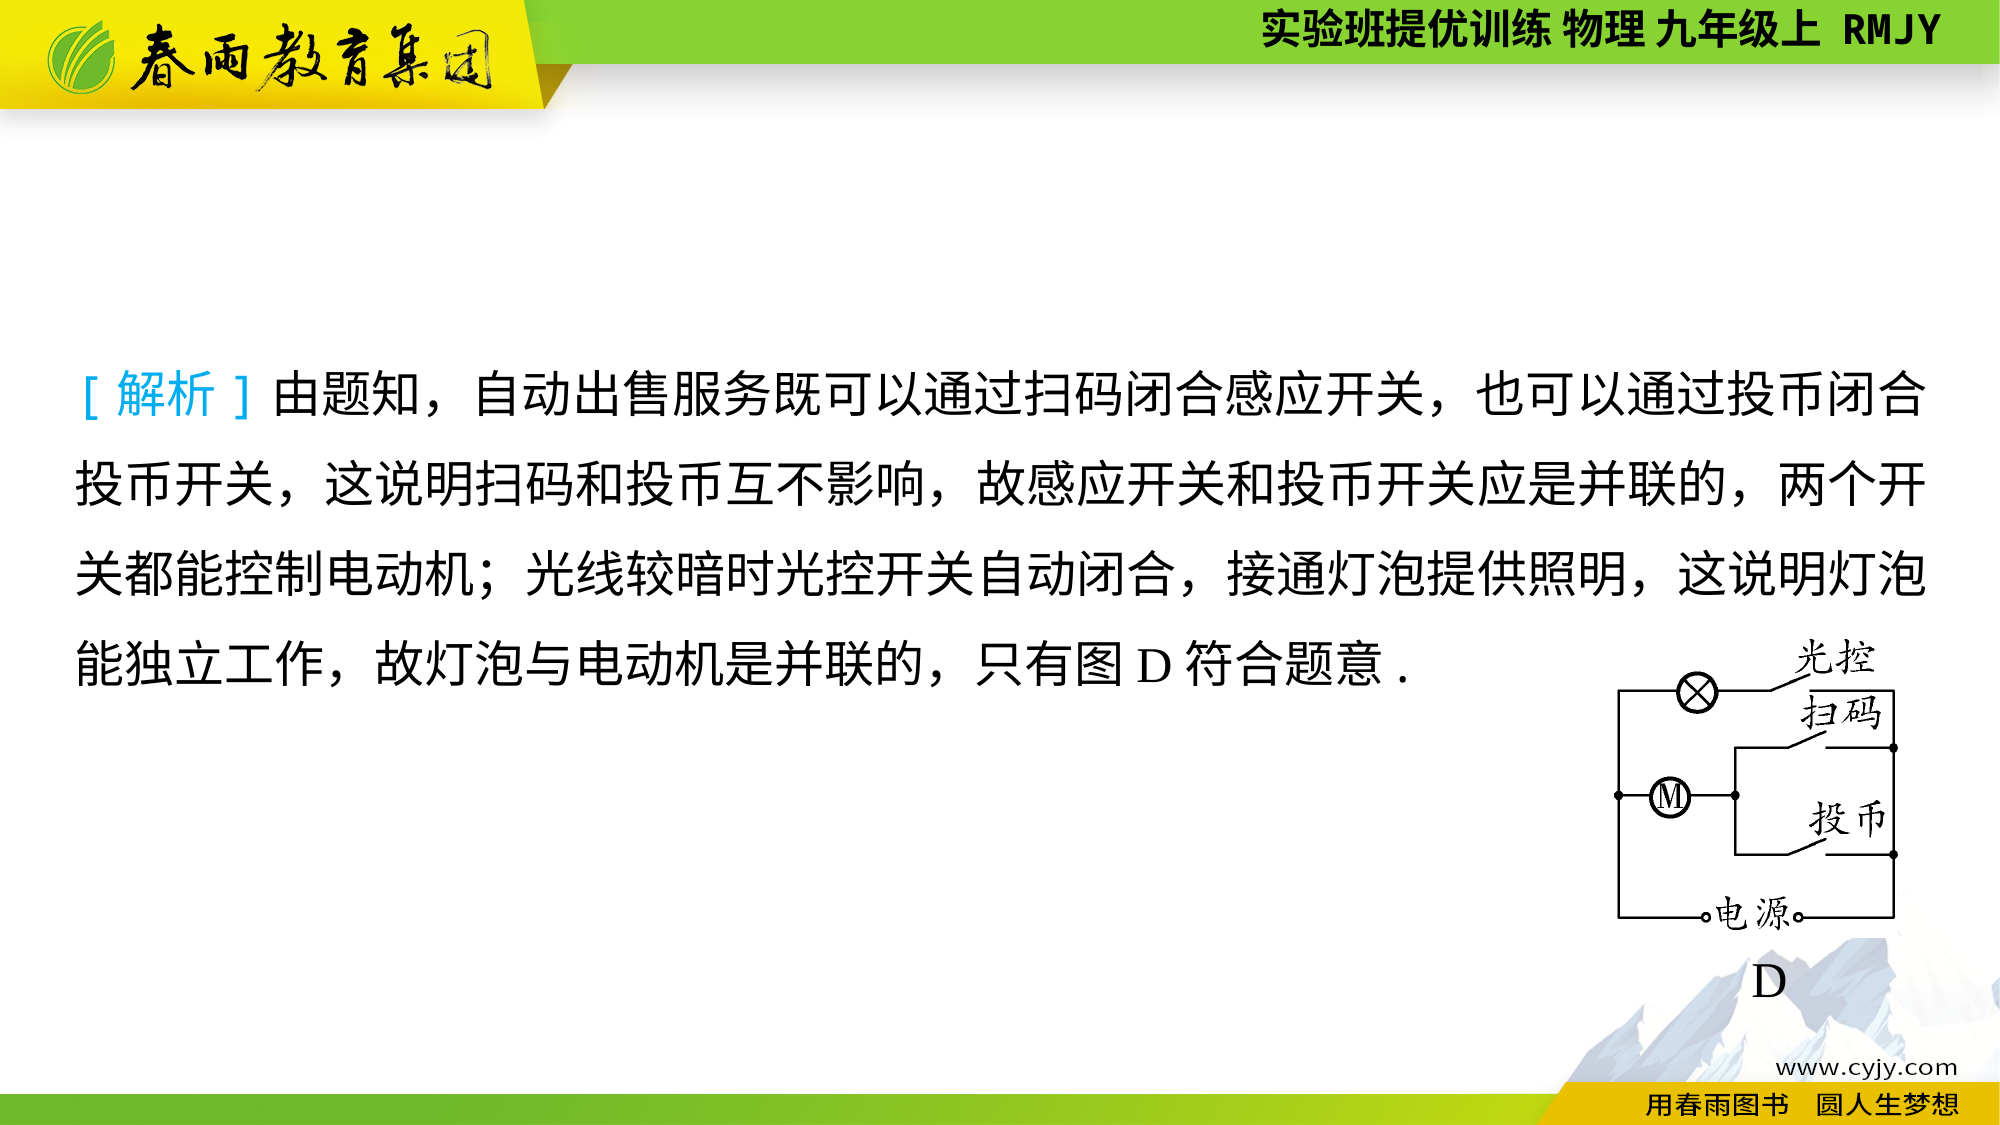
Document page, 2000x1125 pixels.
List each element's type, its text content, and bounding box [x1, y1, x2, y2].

picture [0, 0, 2000, 1125]
list [解析]由题知，自动出售服务既可以通过扫码闭合感应开关，也可以通过投币闭合投币开关，这说明扫码和投币互不影响，故感应开关和投币开关应是并联的，两个开关都能控制电动机；光线较暗时光控开关自动闭合，接通灯泡提供照明，这说明灯泡能独立工作，故灯泡与电动机是并联的，只有图D符合题意. [59, 325, 1944, 693]
text_box D [1736, 947, 1803, 1015]
